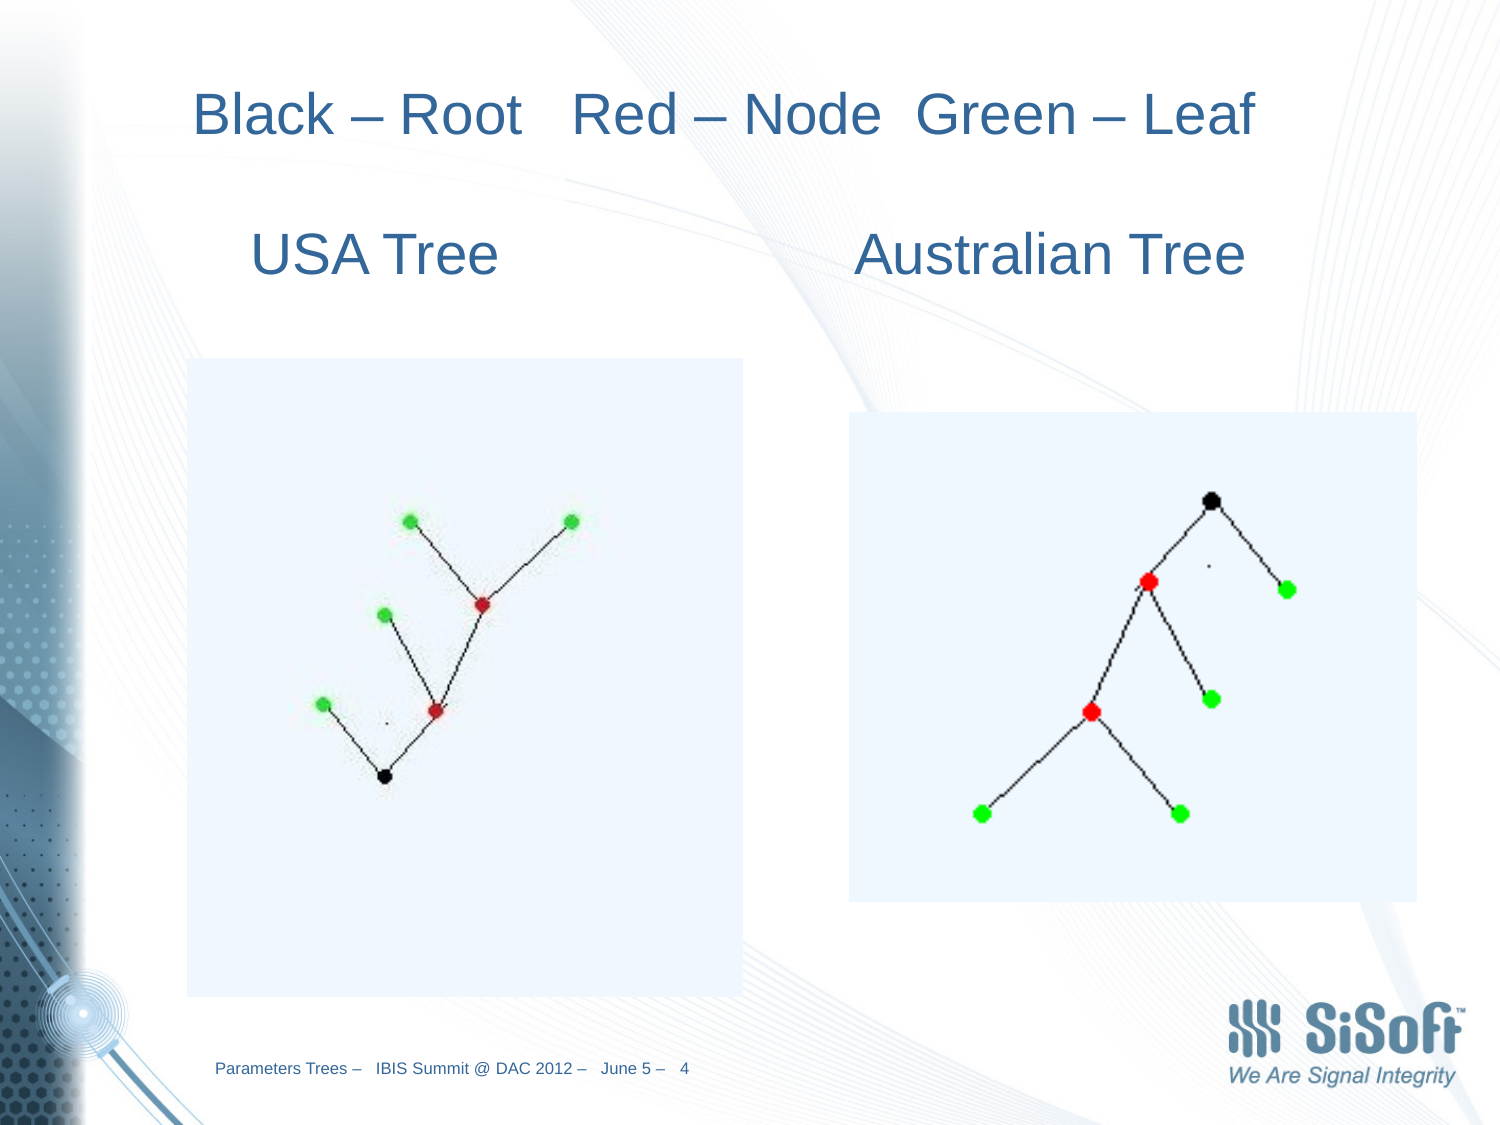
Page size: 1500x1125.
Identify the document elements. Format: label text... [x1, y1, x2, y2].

footer Parameters Trees – IBIS Summit @ DAC 2012 – June 5 – 4 [200, 1050, 975, 1104]
picture [0, 0, 1500, 1125]
title Black – Root Red – Node Green – Leaf USA Tree Australian Tree [150, 50, 1300, 313]
